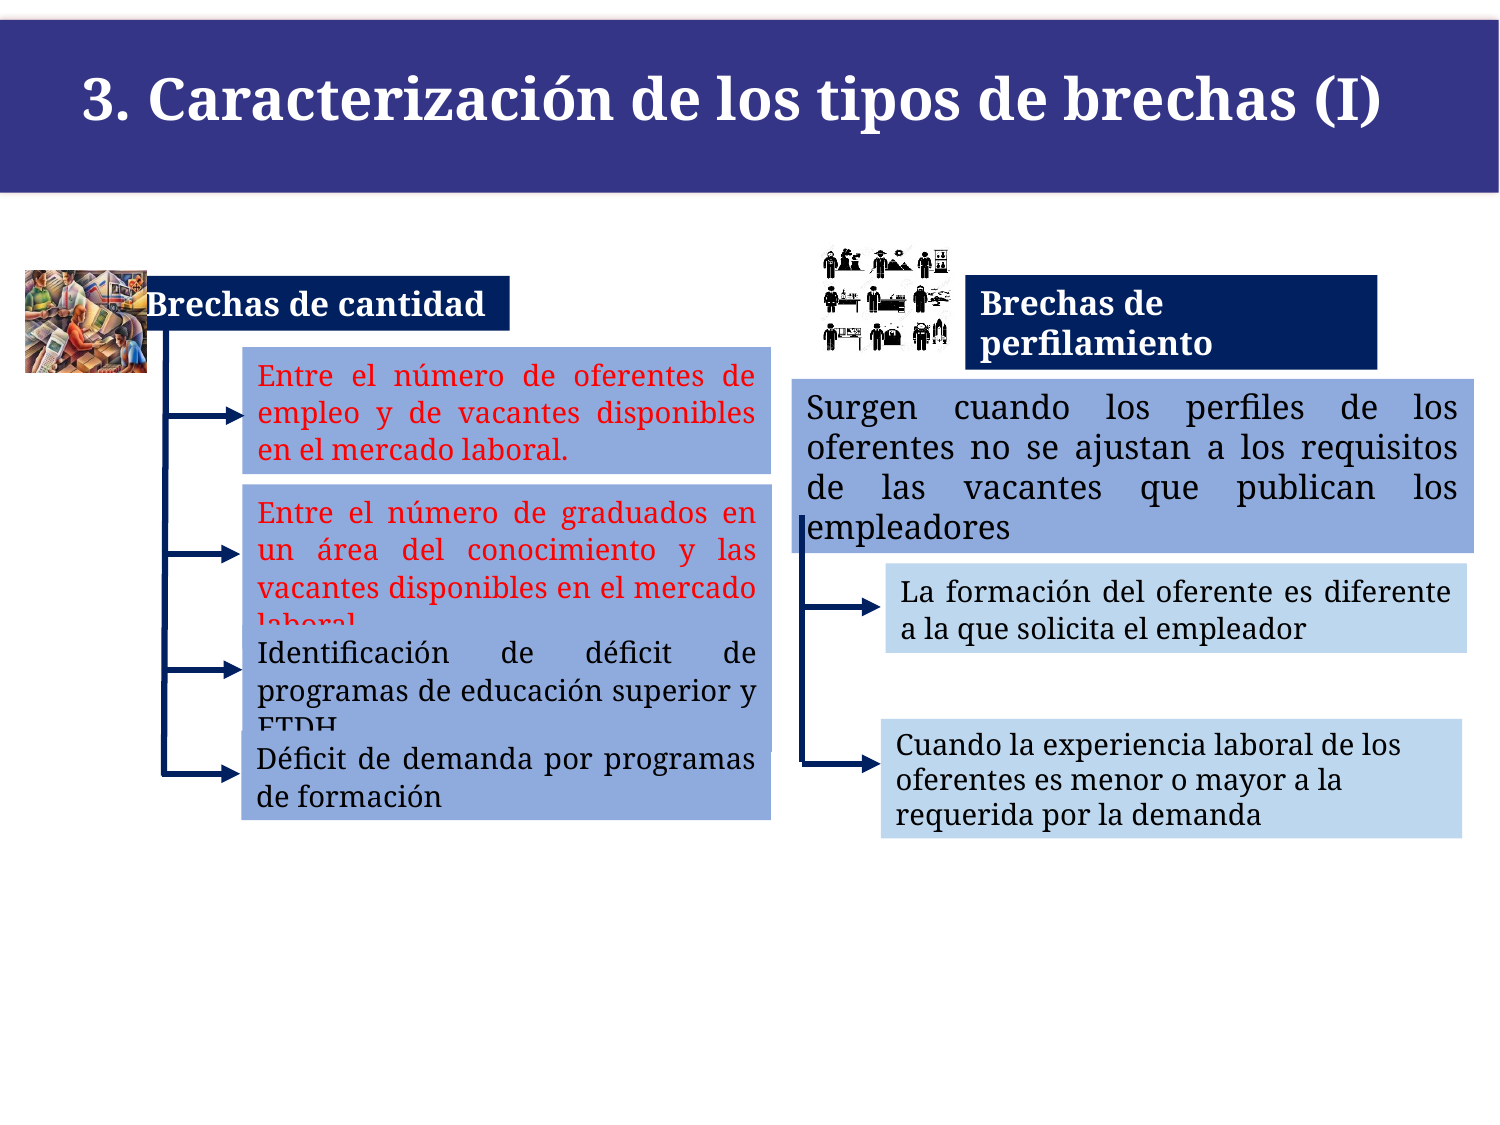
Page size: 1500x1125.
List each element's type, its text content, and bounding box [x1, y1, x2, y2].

text_box Entre el número de oferentes de empleo y de vacantes disponibles en el mercado laboral. [242, 347, 771, 475]
text_box Identificación de déficit de programas de educación superior y ETDH [242, 624, 772, 752]
picture [25, 270, 147, 373]
text_box Entre el número de graduados en un área del conocimiento y las vacantes disponibles en el mercado laboral [242, 484, 772, 624]
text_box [163, 670, 167, 773]
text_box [163, 321, 167, 669]
text_box Déficit de demanda por programas de formación [241, 730, 771, 821]
text_box [0, 19, 1499, 193]
picture [817, 242, 955, 355]
text_box Brechas de perfilamiento [965, 275, 1378, 370]
text_box Brechas de cantidad [147, 275, 510, 331]
text_box Surgen cuando los perfiles de los oferentes no se ajustan a los requisitos de las vacantes que publican los empleadores [791, 378, 1474, 554]
text_box 3. Caracterización de los tipos de brechas (I) [28, 62, 1438, 133]
text_box Cuando la experiencia laboral de los oferentes es menor o mayor a la requerida por la demanda [880, 718, 1463, 839]
text_box La formación del oferente es diferente a la que solicita el empleador [885, 563, 1467, 653]
